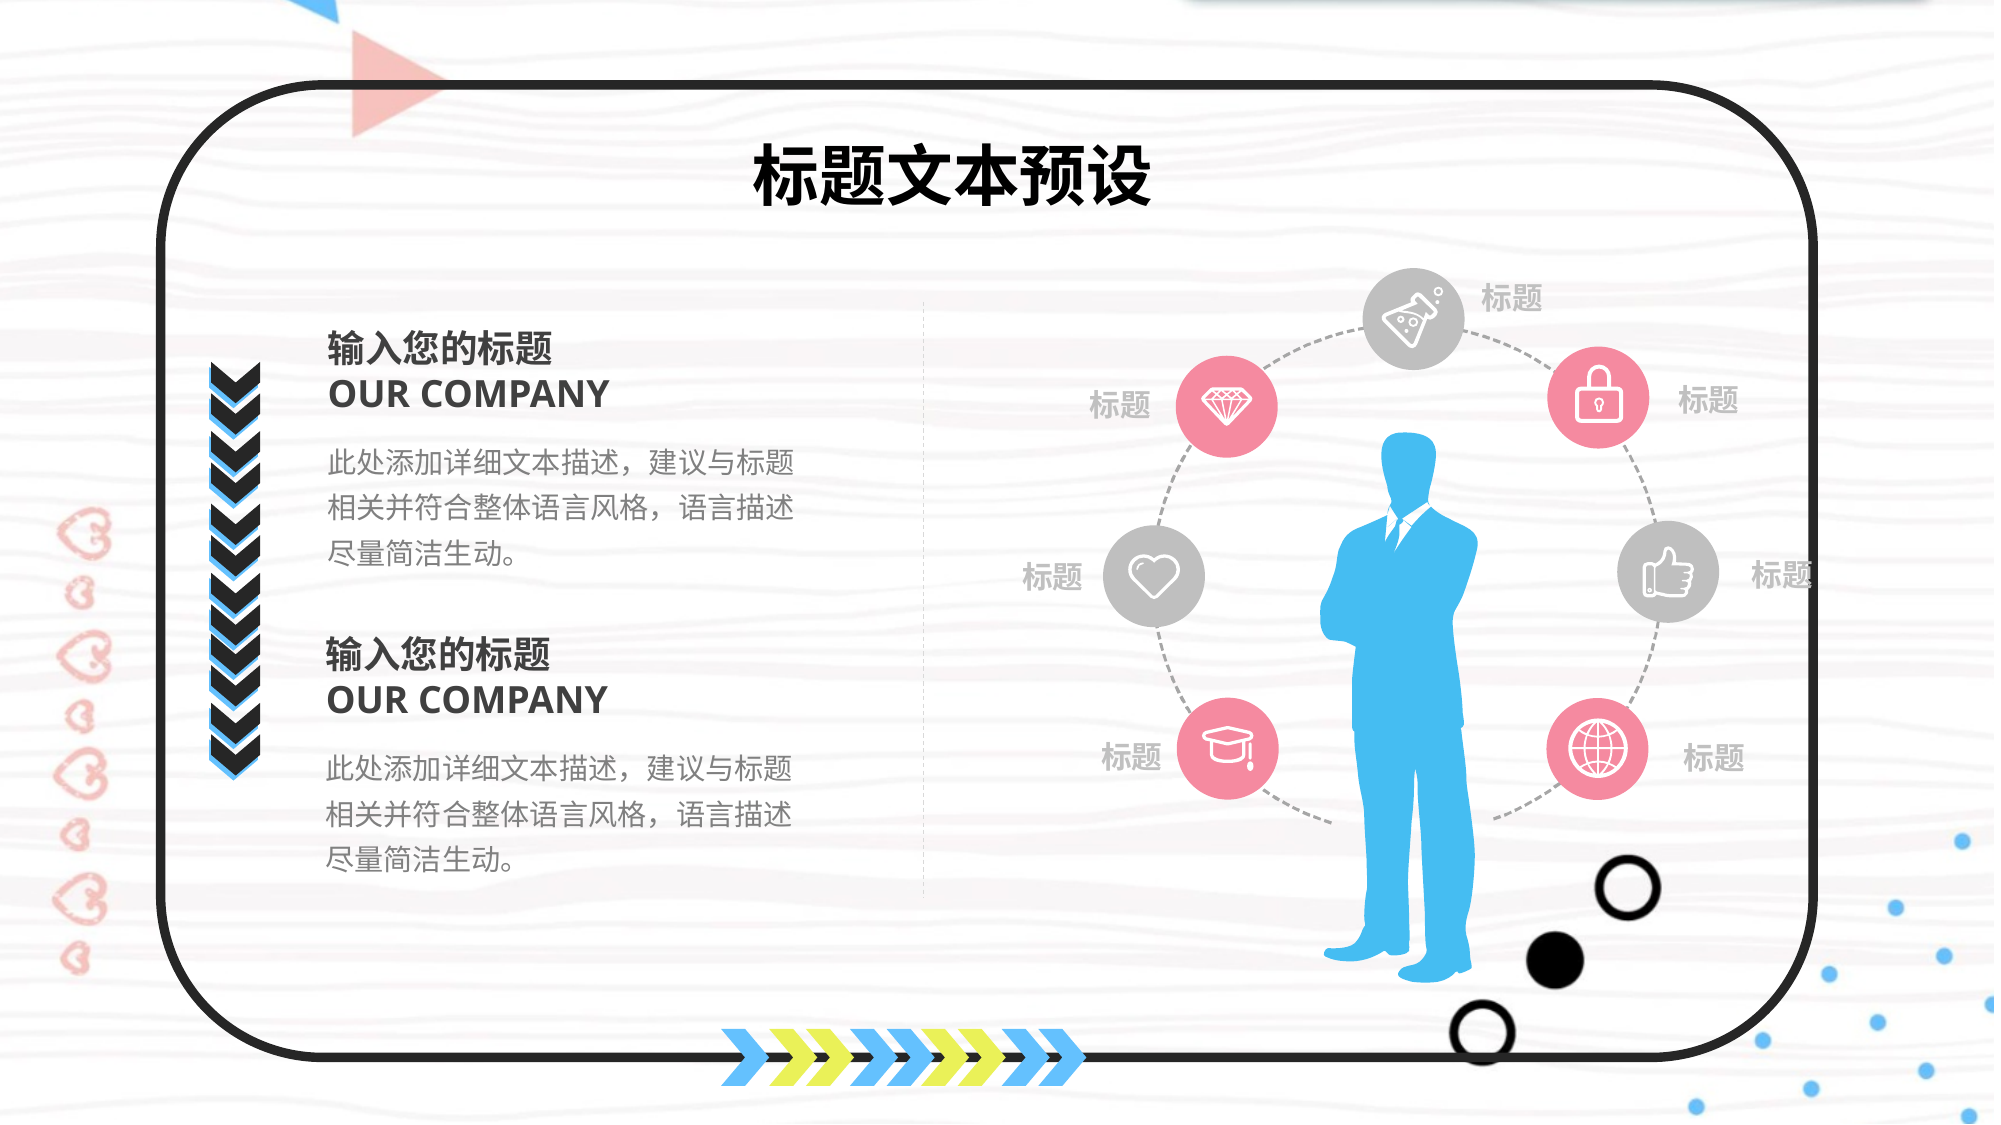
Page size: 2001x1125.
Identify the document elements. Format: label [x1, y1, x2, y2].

text_box [1556, 983, 1789, 1059]
text_box [720, 1028, 1087, 1086]
text_box [209, 361, 260, 781]
picture [0, 0, 1994, 1125]
text_box [310, 268, 1829, 983]
text_box [1556, 83, 1815, 268]
text_box [159, 83, 430, 1059]
